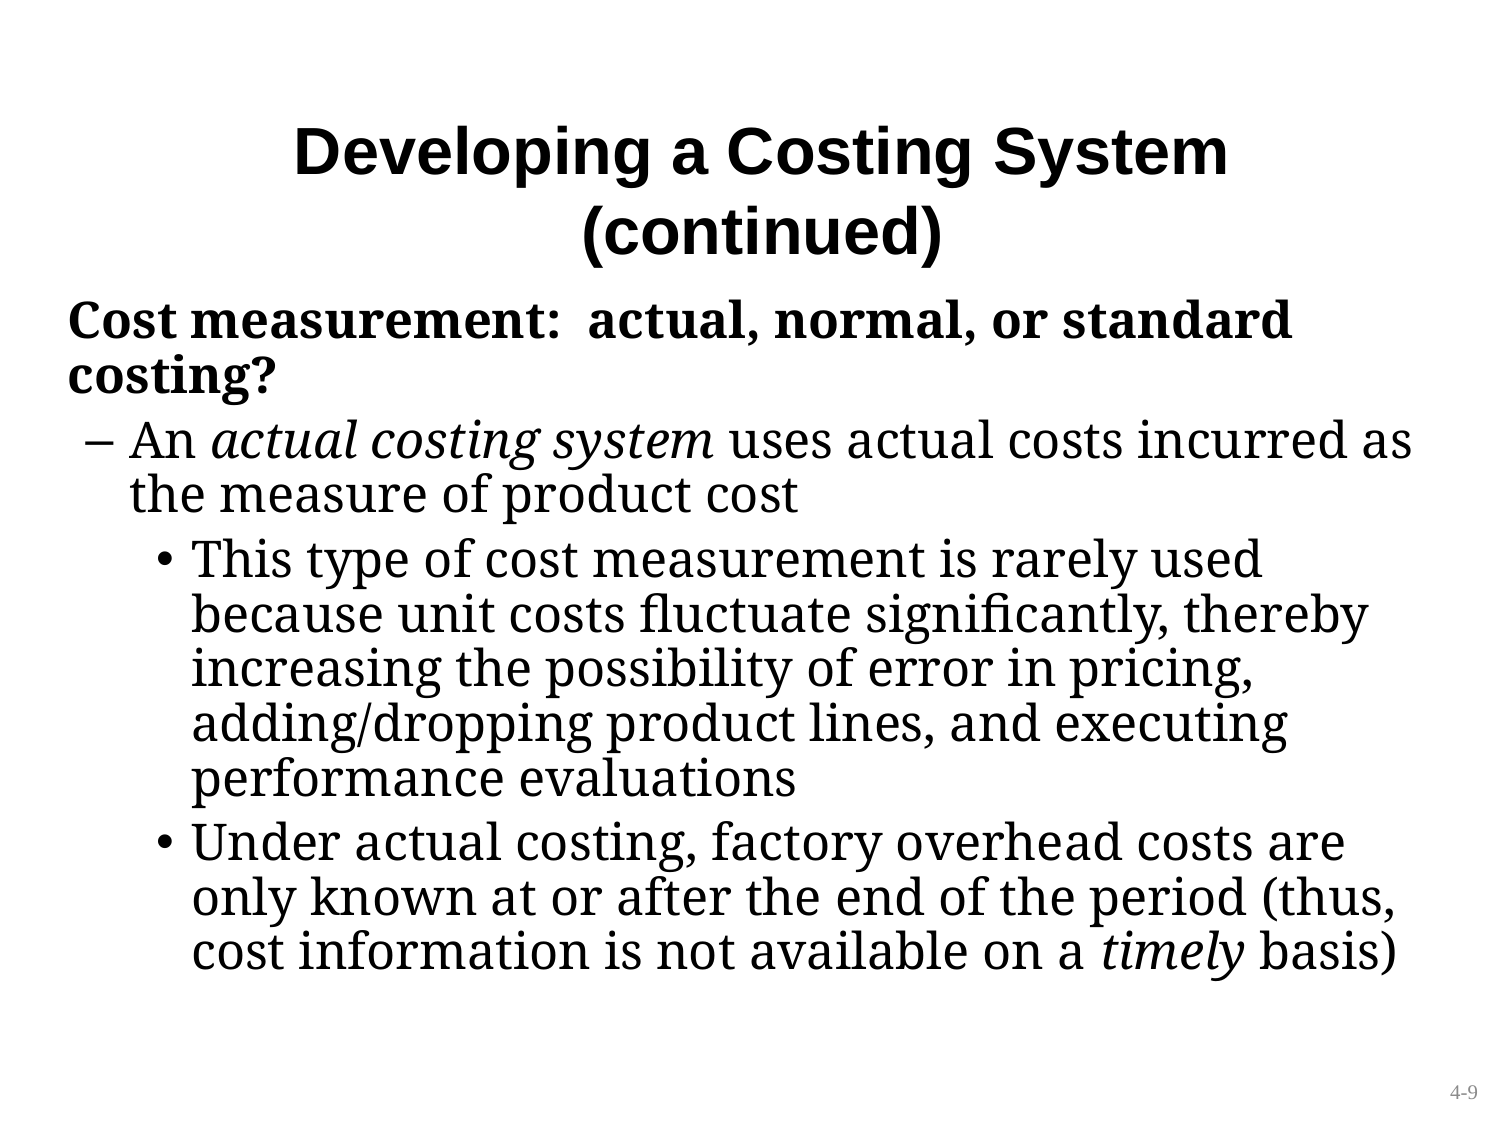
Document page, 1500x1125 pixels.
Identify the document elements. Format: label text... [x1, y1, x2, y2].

text_box Developing a Costing System (continued) [212, 99, 1313, 275]
slide_number 4-9 [1417, 1068, 1494, 1114]
list Cost measurement: actual, normal, or standard costing? An actual costing system uses actual costs incurred as the measure of product cost This type of cost measurement is rarely used because unit costs fluctuate significantly, thereby increasing the possibility of error in pricing, adding/dropping product lines, and executing performance evaluations Under actual costing, factory overhead costs are only known at or after the end of the period (thus, cost information is not available on a timely basis) [0, 287, 1463, 1001]
